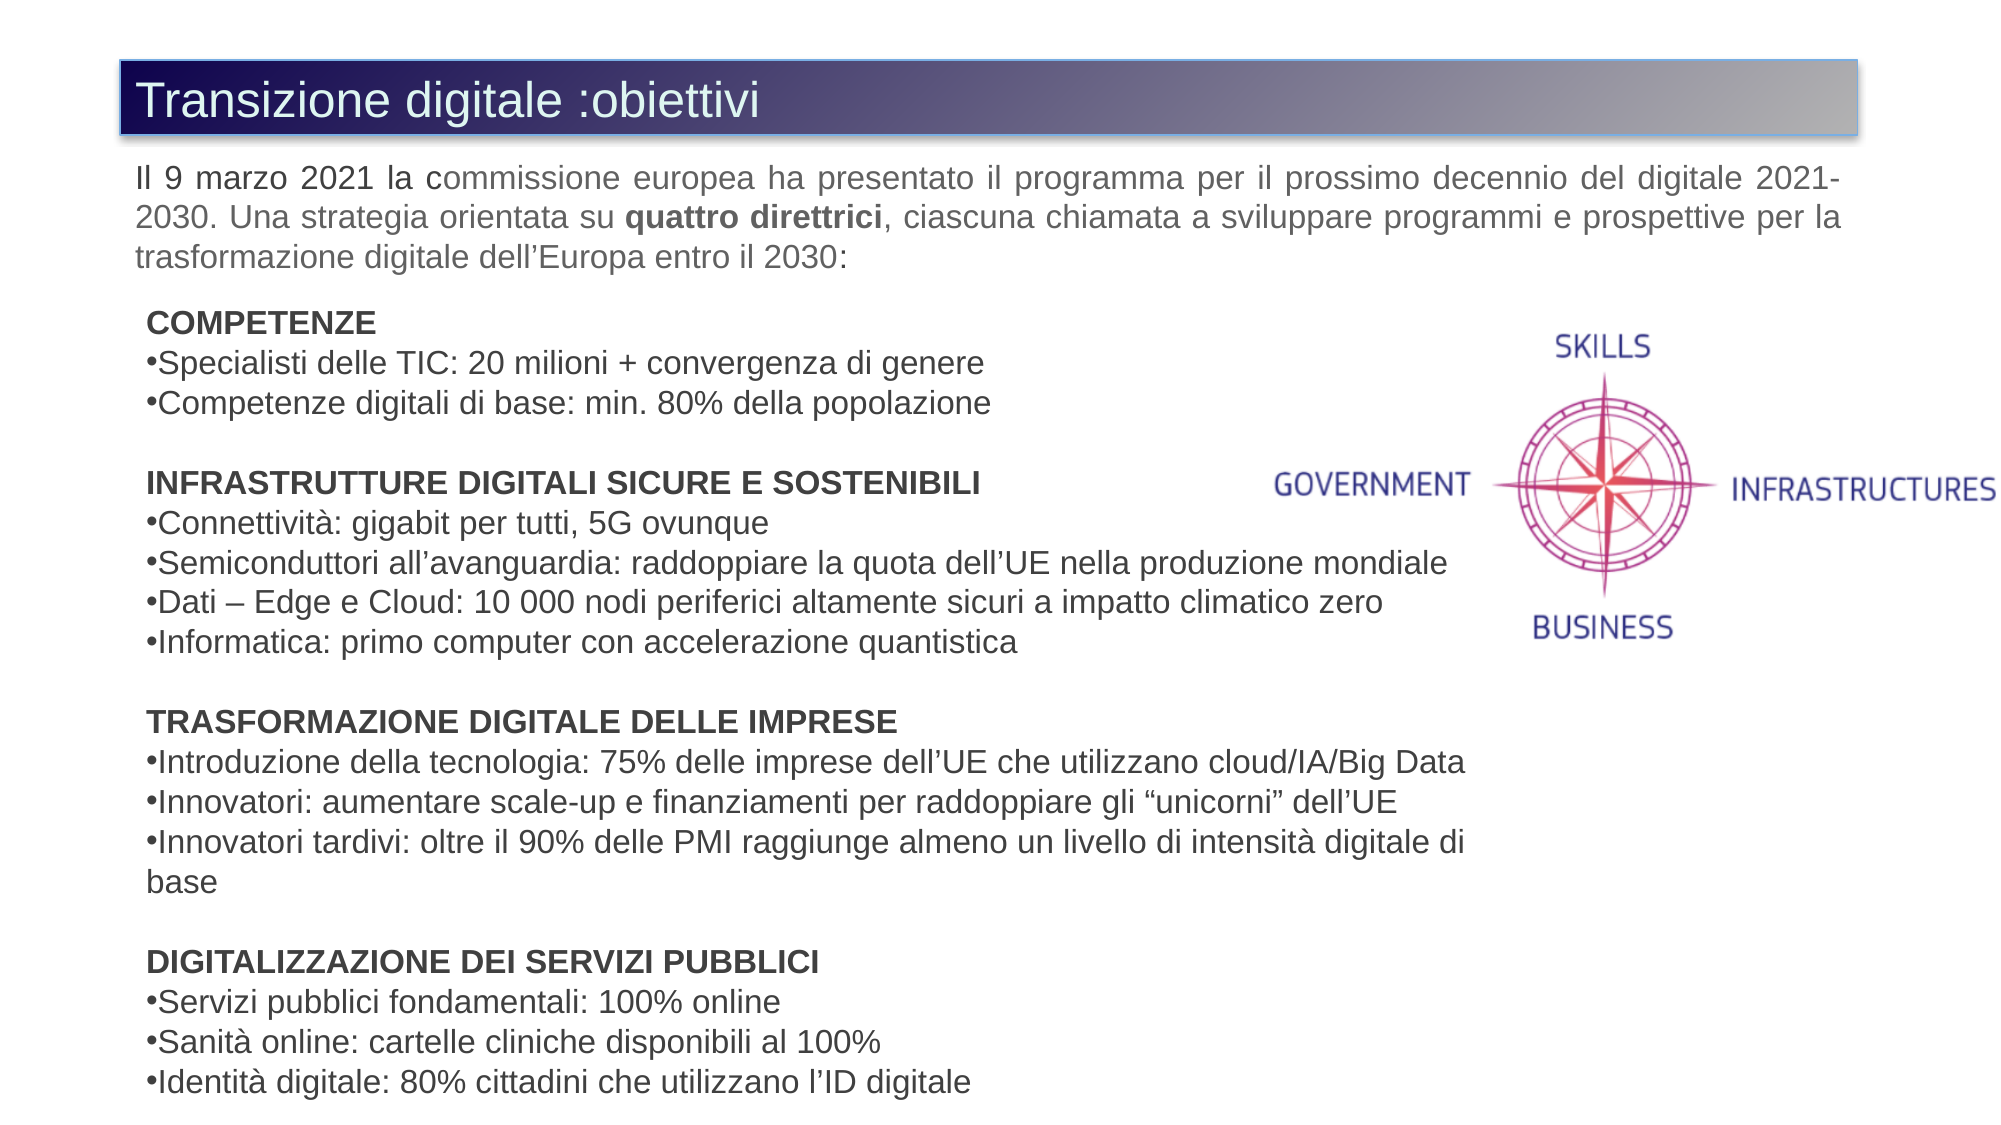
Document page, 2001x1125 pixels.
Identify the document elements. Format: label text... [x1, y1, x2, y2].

text_box COMPETENZE Specialisti delle TIC: 20 milioni + convergenza di genere Competenze digitali di base: min. 80% della popolazione INFRASTRUTTURE DIGITALI SICURE E SOSTENIBILI Connettività: gigabit per tutti, 5G ovunque Semiconduttori all’avanguardia: raddoppiare la quota dell’UE nella produzione mondiale Dati – Edge e Cloud: 10 000 nodi periferici altamente sicuri a impatto climatico zero Informatica: primo computer con accelerazione quantistica TRASFORMAZIONE DIGITALE DELLE IMPRESE Introduzione della tecnologia: 75% delle imprese dell’UE che utilizzano cloud/IA/Big Data Innovatori: aumentare scale-up e finanziamenti per raddoppiare gli “unicorni” dell’UE Innovatori tardivi: oltre il 90% delle PMI raggiunge almeno un livello di intensità digitale di base DIGITALIZZAZIONE DEI SERVIZI PUBBLICI Servizi pubblici fondamentali: 100% online Sanità online: cartelle cliniche disponibili al 100% Identità digitale: 80% cittadini che utilizzano l’ID digitale [131, 293, 1554, 1108]
text_box Il 9 marzo 2021 la commissione europea ha presentato il programma per il prossimo decennio del digitale 2021-2030. Una strategia orientata su quattro direttrici, ciascuna chiamata a sviluppare programmi e prospettive per la trasformazione digitale dell’Europa entro il 2030: [120, 148, 1858, 283]
picture [1262, 296, 2000, 686]
text_box Transizione digitale :obiettivi [119, 59, 1858, 136]
